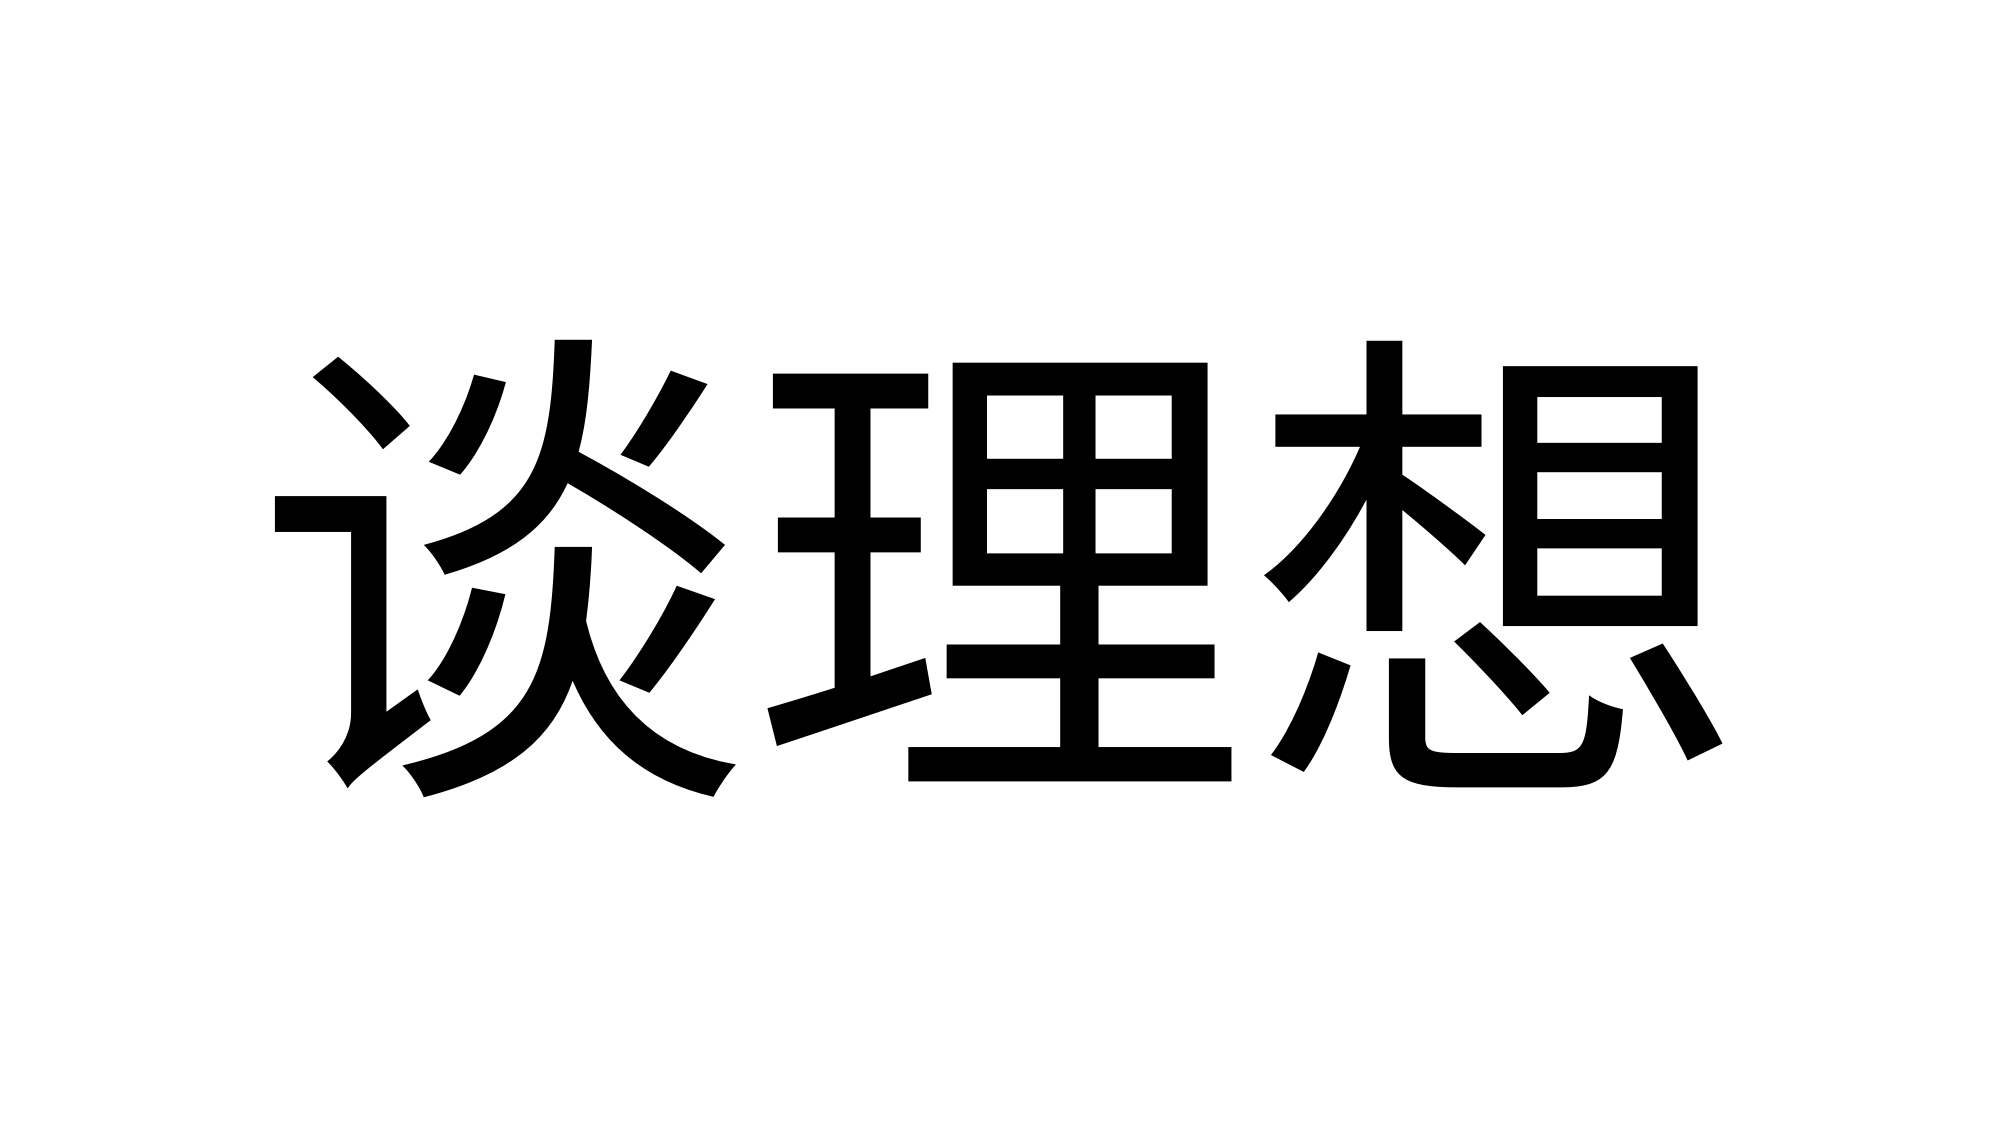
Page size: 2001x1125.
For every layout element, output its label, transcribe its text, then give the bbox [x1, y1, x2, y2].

text_box 谈理想 [29, 253, 1971, 866]
